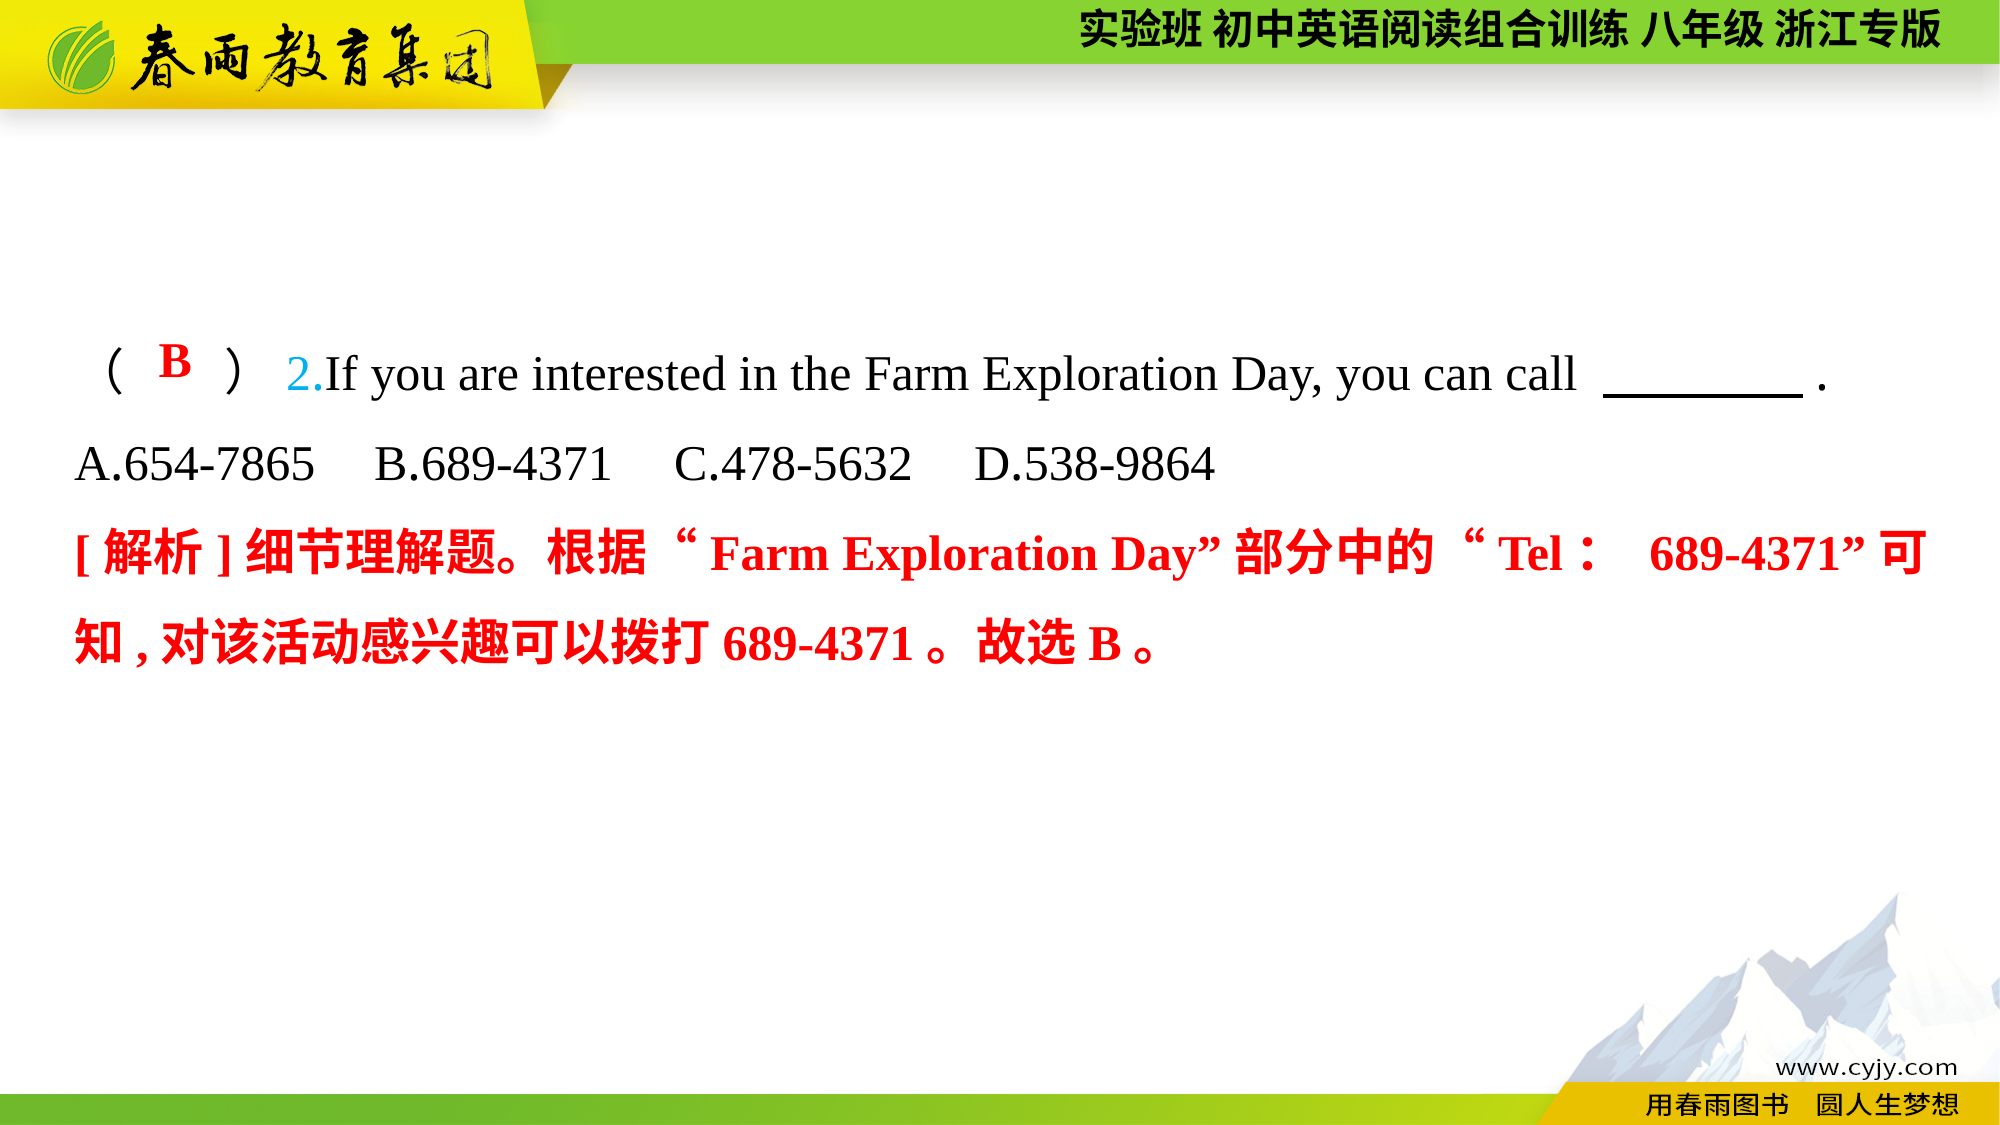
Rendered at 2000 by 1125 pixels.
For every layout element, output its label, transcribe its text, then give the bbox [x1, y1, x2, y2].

text_box [解析]细节理解题。根据“Farm Exploration Day”部分中的“Tel： 689-4371”可知,对该活动感兴趣可以拨打689-4371。故选B。 [59, 483, 1944, 679]
picture [0, 0, 2000, 1125]
text_box B [143, 319, 207, 395]
list （ ）2.If you are interested in the Farm Exploration Day, you can call . A.654-7865 B.689-4371 C.478-5632 D.538-9864 [59, 302, 1944, 483]
